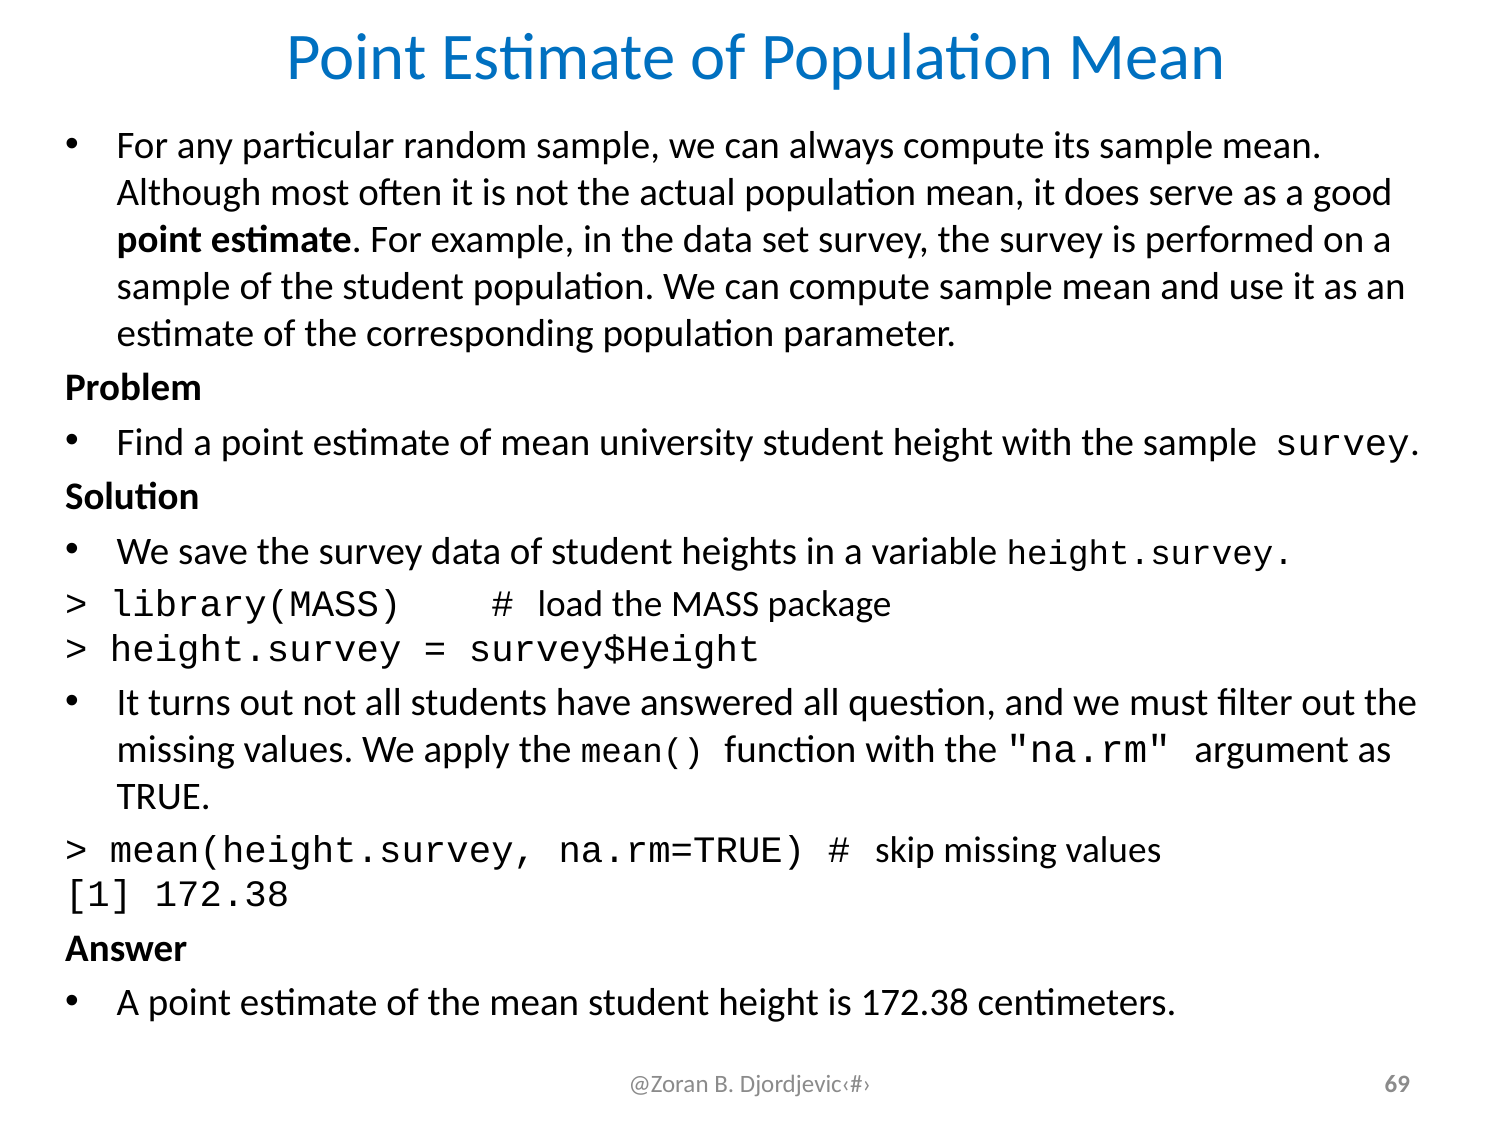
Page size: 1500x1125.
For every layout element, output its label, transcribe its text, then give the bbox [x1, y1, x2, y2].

slide_number 69 [1074, 1062, 1425, 1103]
footer @Zoran B. Djordjevic‹#› [512, 1062, 988, 1103]
title Point Estimate of Population Mean [50, 2, 1463, 103]
list For any particular random sample, we can always compute its sample mean. Although most often it is not the actual population mean, it does serve as a good point estimate. For example, in the data set survey, the survey is performed on a sample of the student population. We can compute sample mean and use it as an estimate of the corresponding population parameter. Problem Find a point estimate of mean university student height with the sample survey. Solution We save the survey data of student heights in a variable height.survey. > library(MASS) # load the MASS package > height.survey = survey$Height It turns out not all students have answered all question, and we must filter out the missing values. We apply the mean() function with the "na.rm" argument as TRUE. > mean(height.survey, na.rm=TRUE) # skip missing values [1] 172.38 Answer A point estimate of the mean student height is 172.38 centimeters. [50, 112, 1463, 1050]
